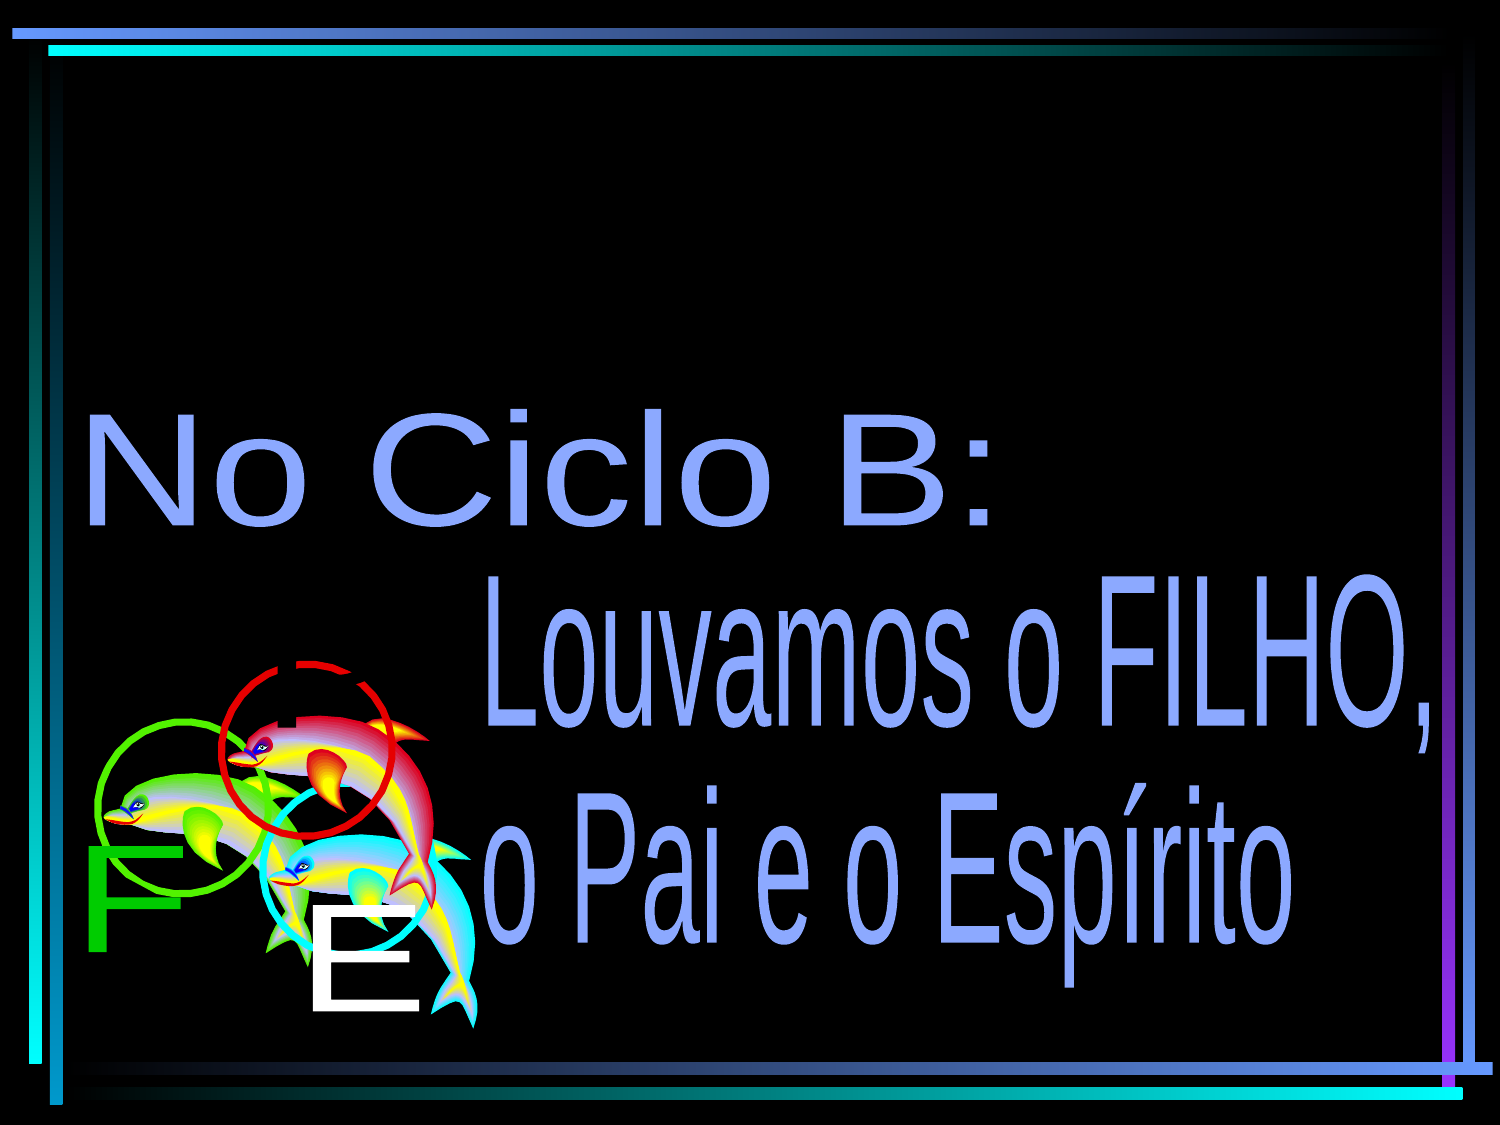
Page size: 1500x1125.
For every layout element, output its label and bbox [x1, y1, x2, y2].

picture [104, 677, 558, 969]
